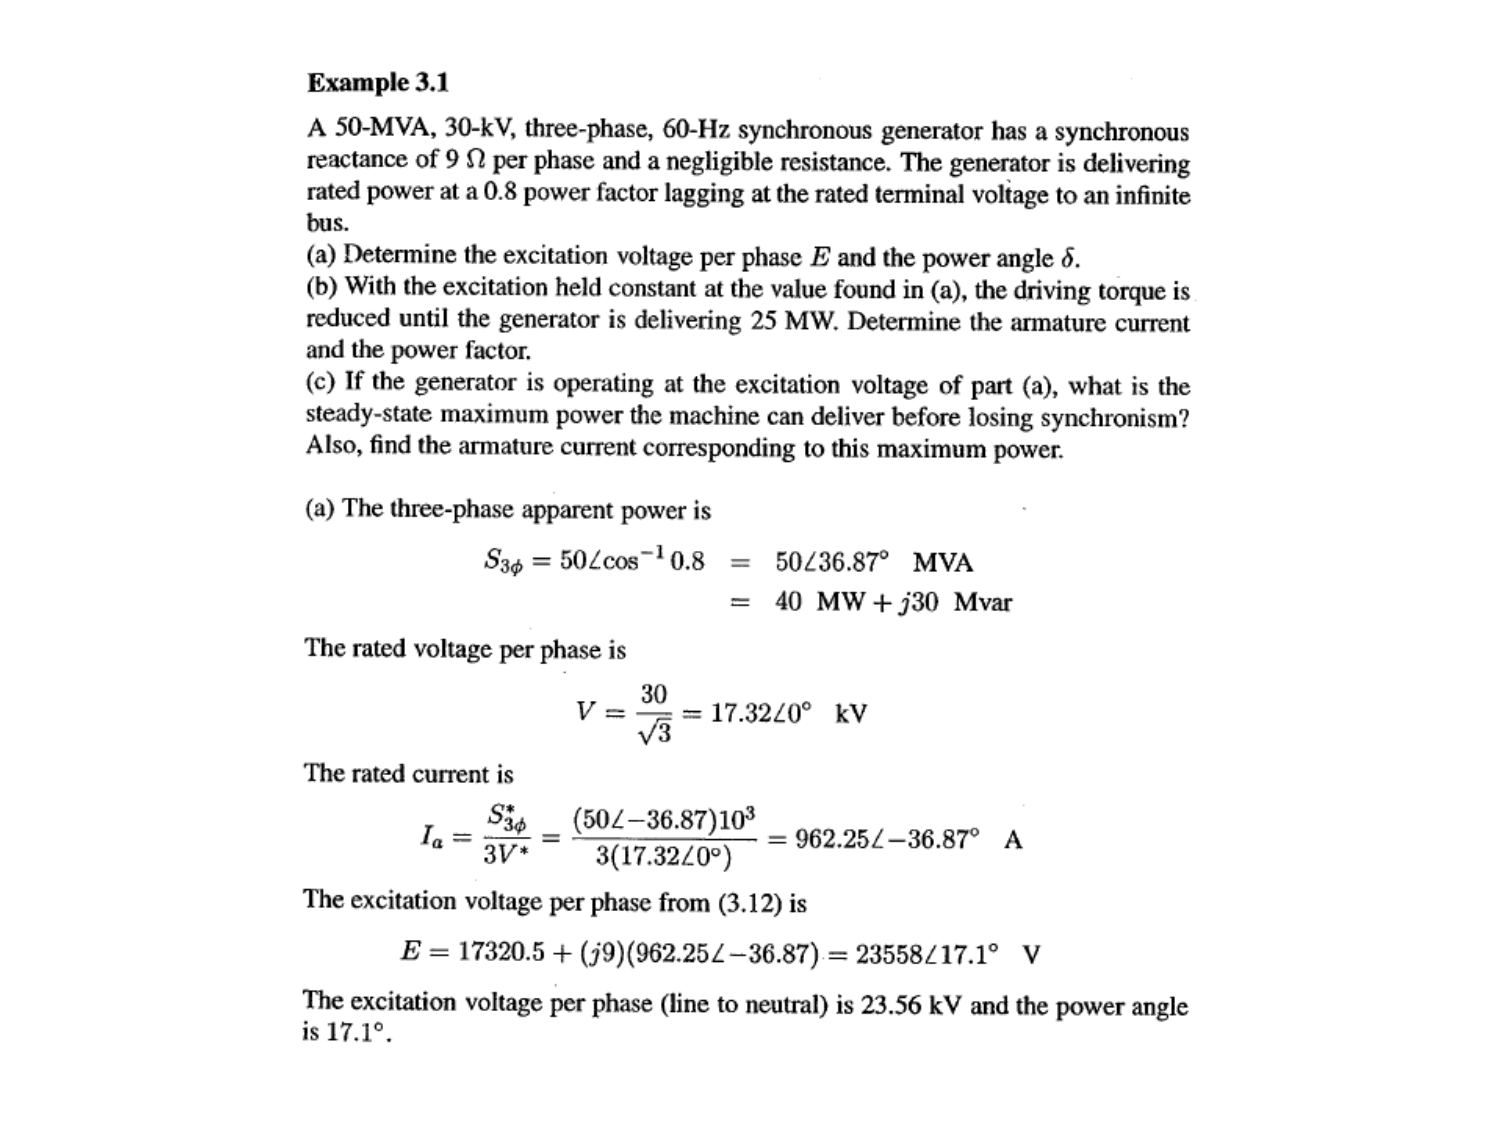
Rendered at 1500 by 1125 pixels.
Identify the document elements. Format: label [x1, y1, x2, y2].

picture [300, 63, 1200, 1062]
